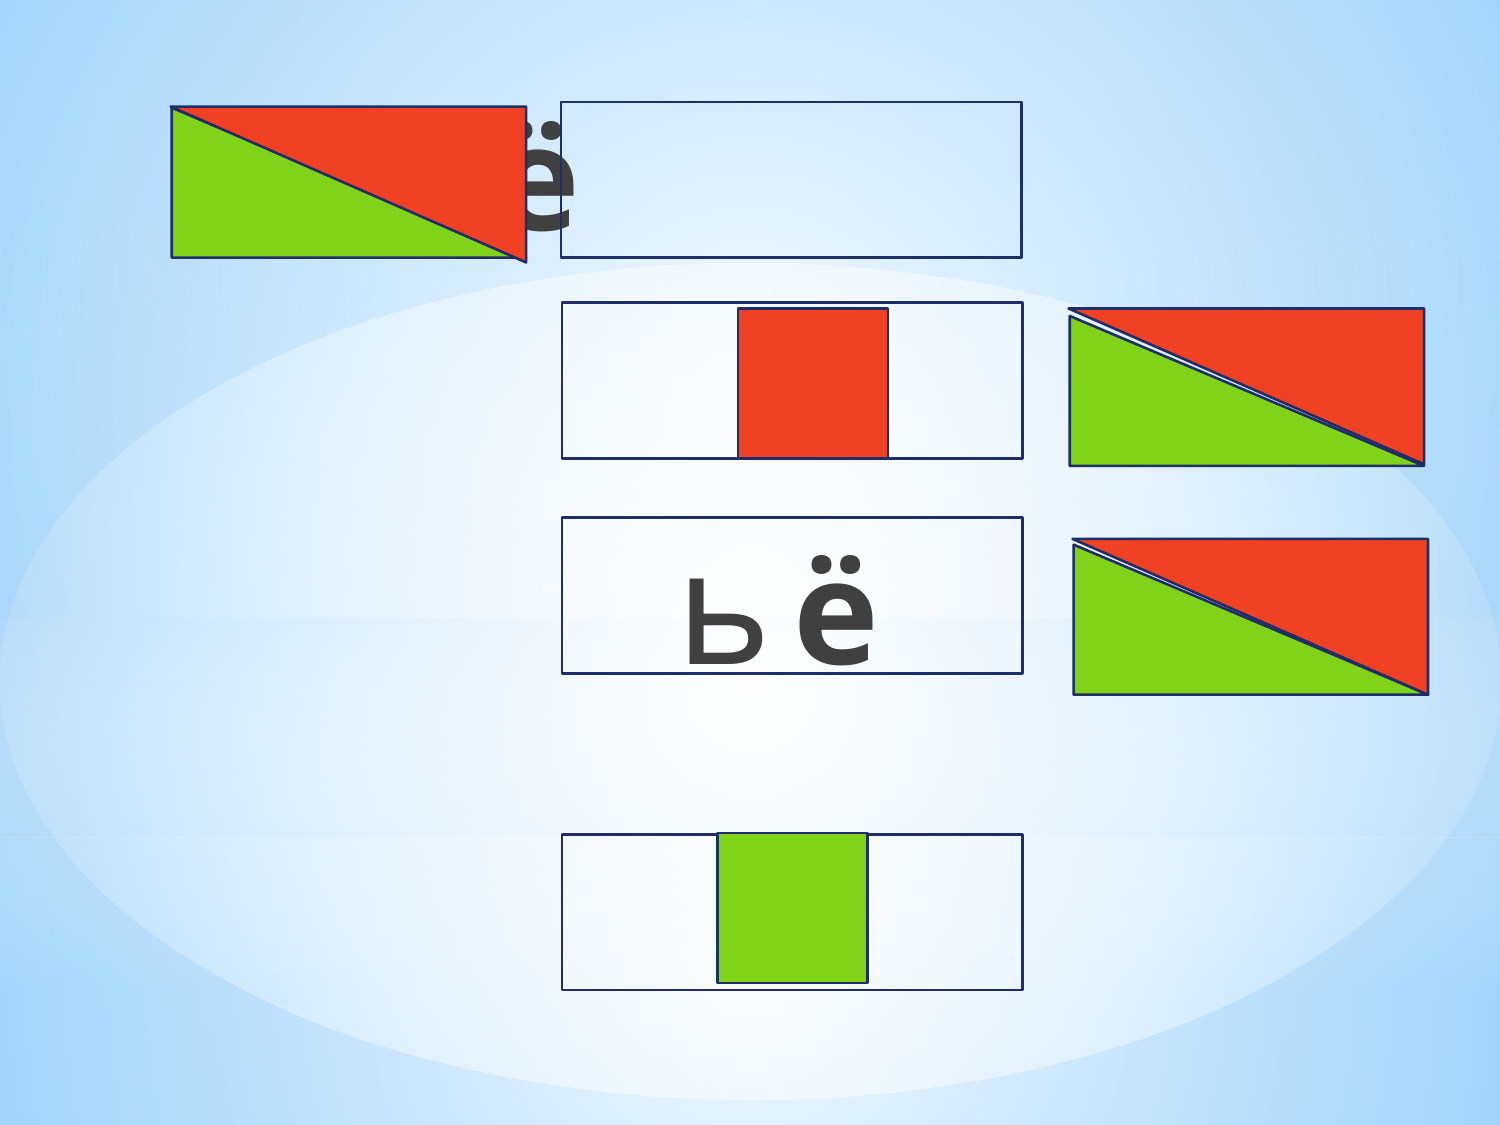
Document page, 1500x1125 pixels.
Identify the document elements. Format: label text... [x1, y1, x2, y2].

text_box [169, 105, 528, 264]
text_box [737, 307, 889, 460]
text_box [561, 833, 1024, 991]
list ё ё ь ё ё [113, 78, 1319, 1012]
text_box [1072, 543, 1425, 696]
text_box [1071, 537, 1430, 696]
text_box [716, 832, 869, 984]
text_box [560, 101, 1023, 259]
text_box [1068, 314, 1426, 468]
text_box [561, 301, 1024, 460]
text_box [170, 109, 512, 259]
text_box [561, 516, 1024, 675]
text_box [1067, 307, 1426, 466]
